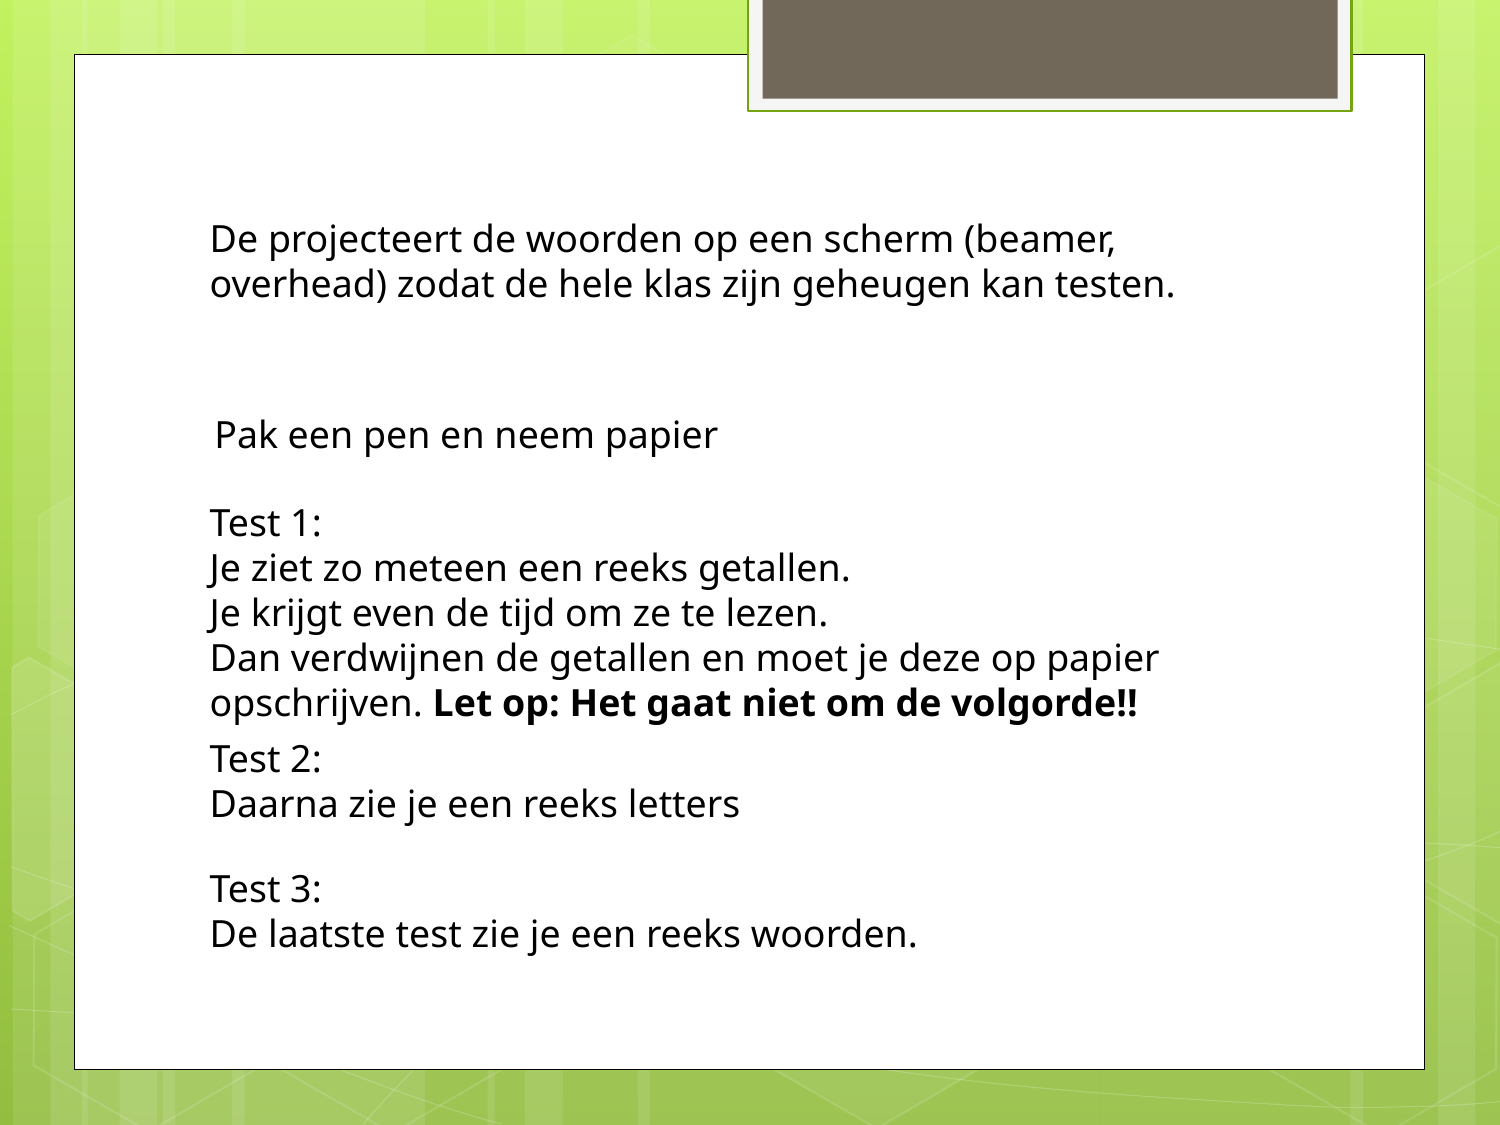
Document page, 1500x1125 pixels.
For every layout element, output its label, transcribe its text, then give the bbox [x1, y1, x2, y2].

text_box Test 2: Daarna zie je een reeks letters [194, 727, 1270, 833]
text_box Pak een pen en neem papier [199, 403, 1334, 464]
text_box De projecteert de woorden op een scherm (beamer, overhead) zodat de hele klas zijn geheugen kan testen. [194, 208, 1235, 313]
text_box Test 3: De laatste test zie je een reeks woorden. [194, 857, 1235, 963]
text_box Test 1: Je ziet zo meteen een reeks getallen. Je krijgt even de tijd om ze te lezen. Dan verdwijnen de getallen en moet je deze op papier opschrijven. Let op: Het gaat niet om de volgorde!! [194, 491, 1270, 727]
